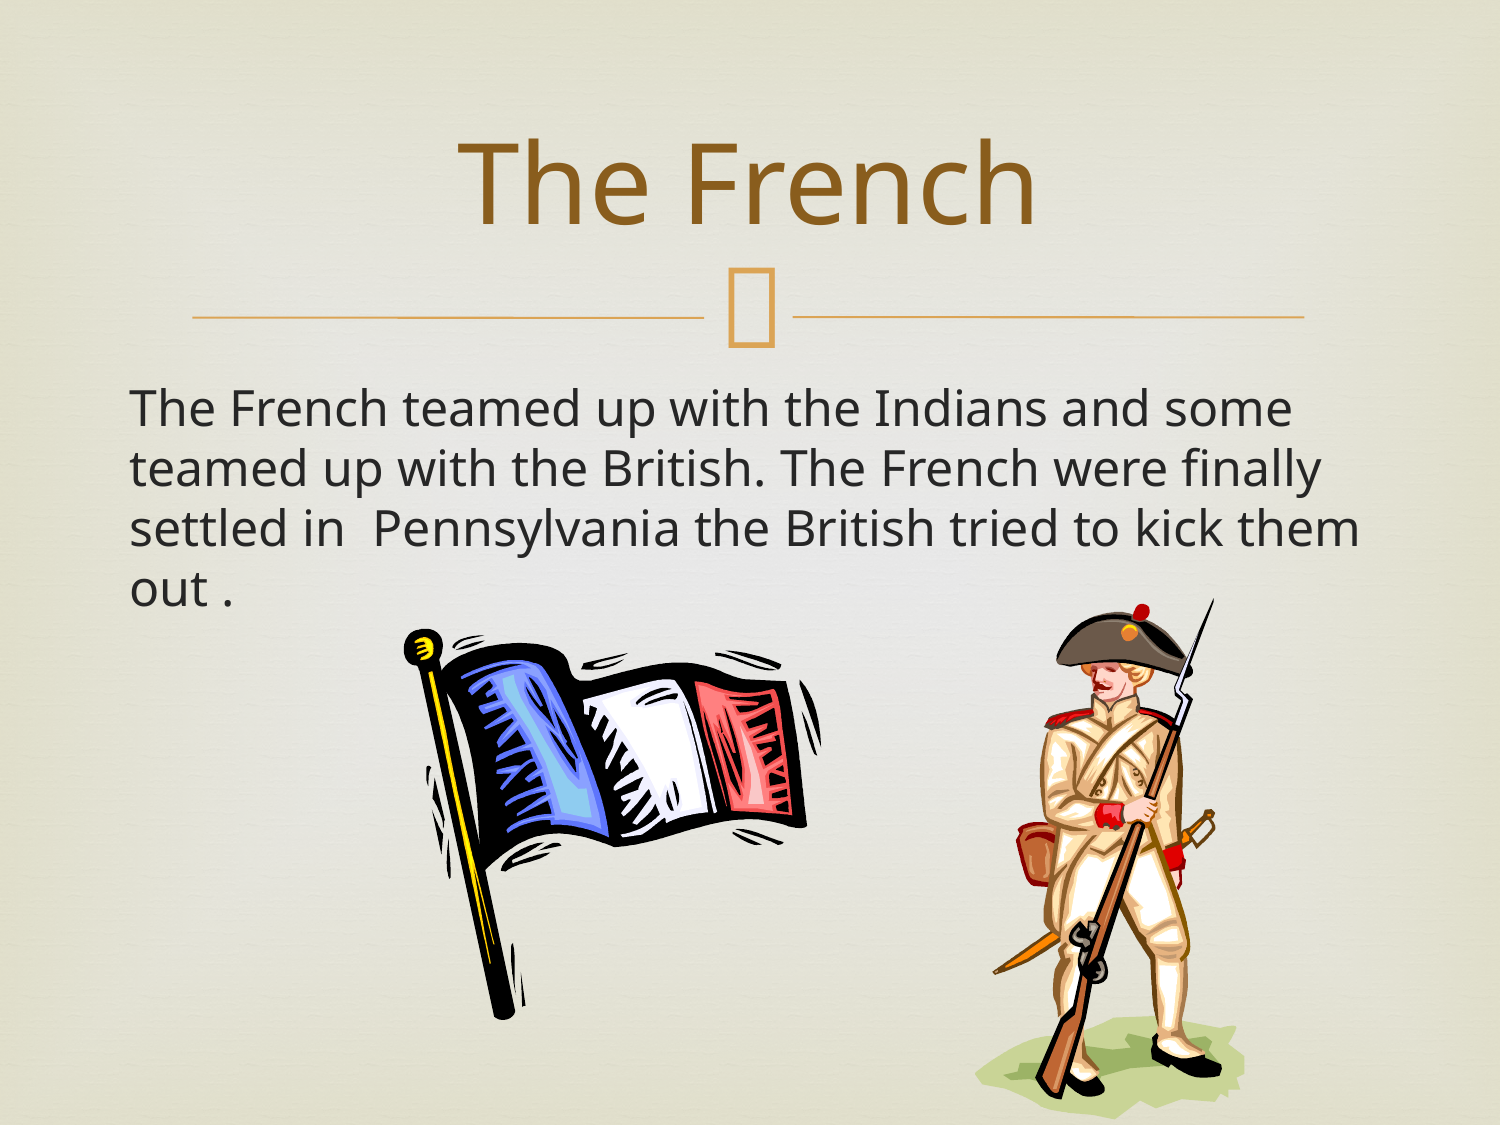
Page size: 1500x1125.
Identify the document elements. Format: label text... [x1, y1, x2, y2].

picture [399, 624, 826, 1025]
picture [974, 593, 1251, 1125]
title The French [112, 93, 1386, 267]
list The French teamed up with the Indians and some teamed up with the British. The French were finally settled in Pennsylvania the British tried to kick them out . [114, 368, 1386, 1005]
